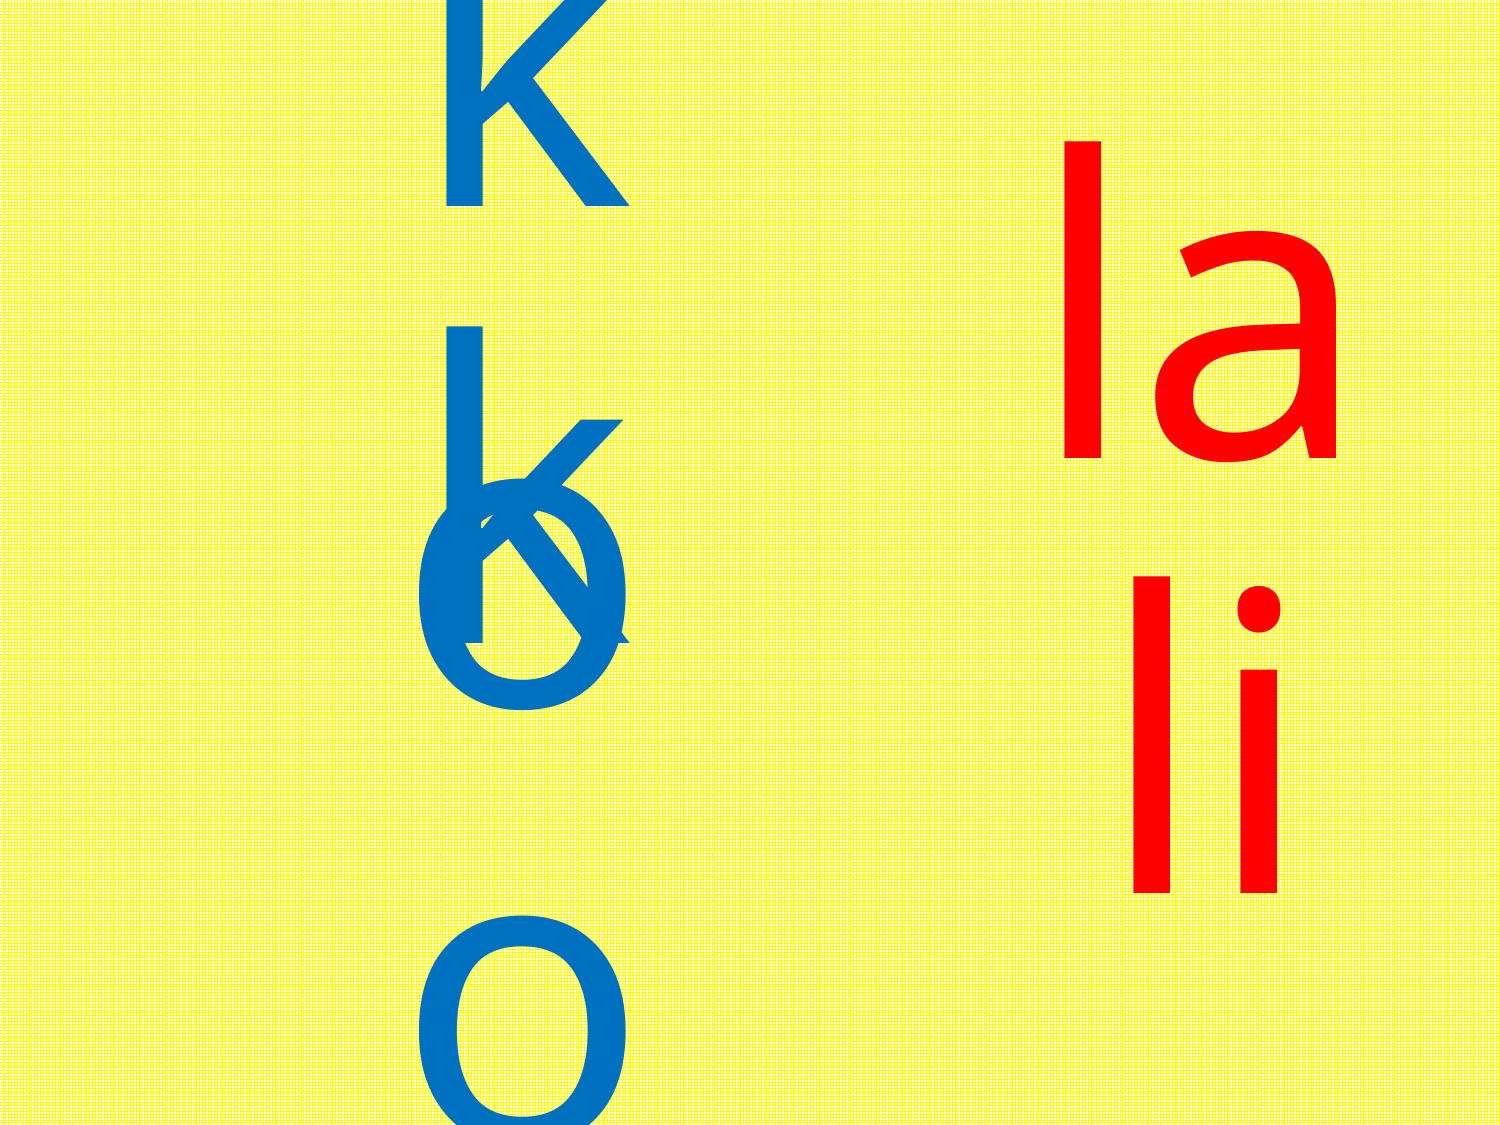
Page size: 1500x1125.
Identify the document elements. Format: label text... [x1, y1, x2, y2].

text_box li [994, 633, 1418, 821]
text_box ko [301, 633, 745, 821]
title ko [301, 196, 745, 384]
text_box la [988, 197, 1412, 386]
